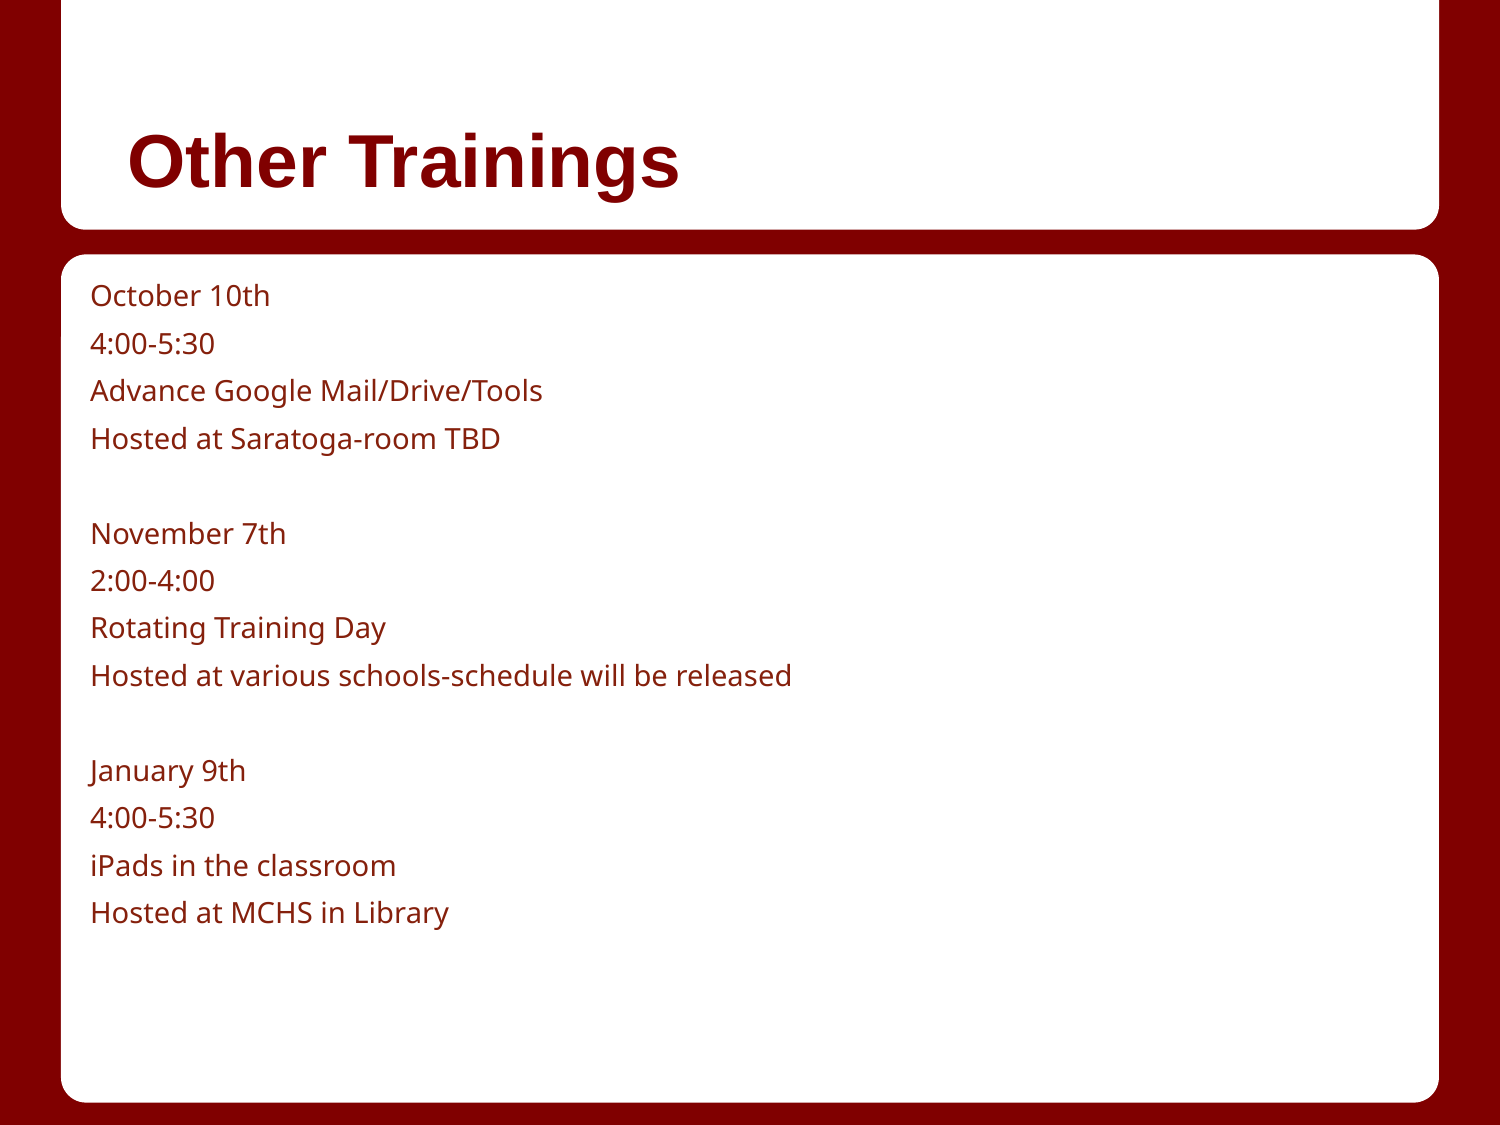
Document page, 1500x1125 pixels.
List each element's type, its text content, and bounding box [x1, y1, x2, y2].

title Other Trainings [75, 0, 1425, 218]
list October 10th 4:00-5:30 Advance Google Mail/Drive/Tools Hosted at Saratoga-room TBD November 7th 2:00-4:00 Rotating Training Day Hosted at various schools-schedule will be released January 9th 4:00-5:30 iPads in the classroom Hosted at MCHS in Library [75, 262, 1425, 1088]
